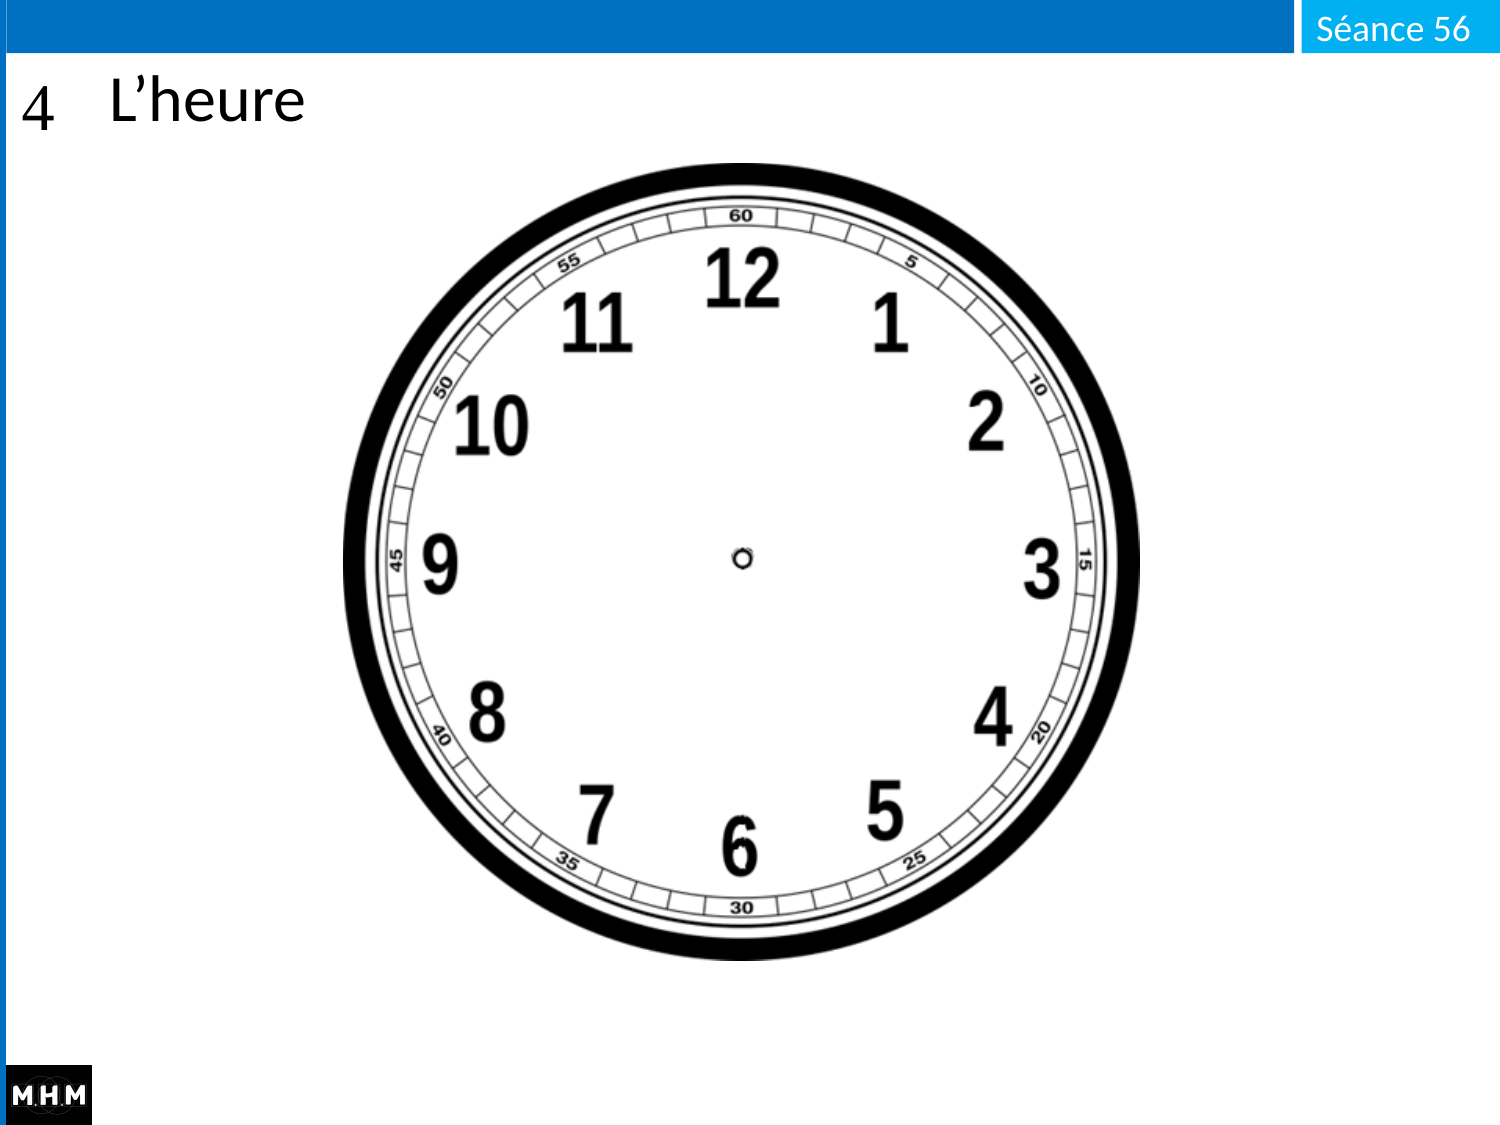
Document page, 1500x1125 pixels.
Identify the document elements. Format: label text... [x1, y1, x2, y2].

picture [6, 1065, 92, 1125]
title L’heure [94, 57, 1389, 144]
picture [343, 163, 1140, 961]
